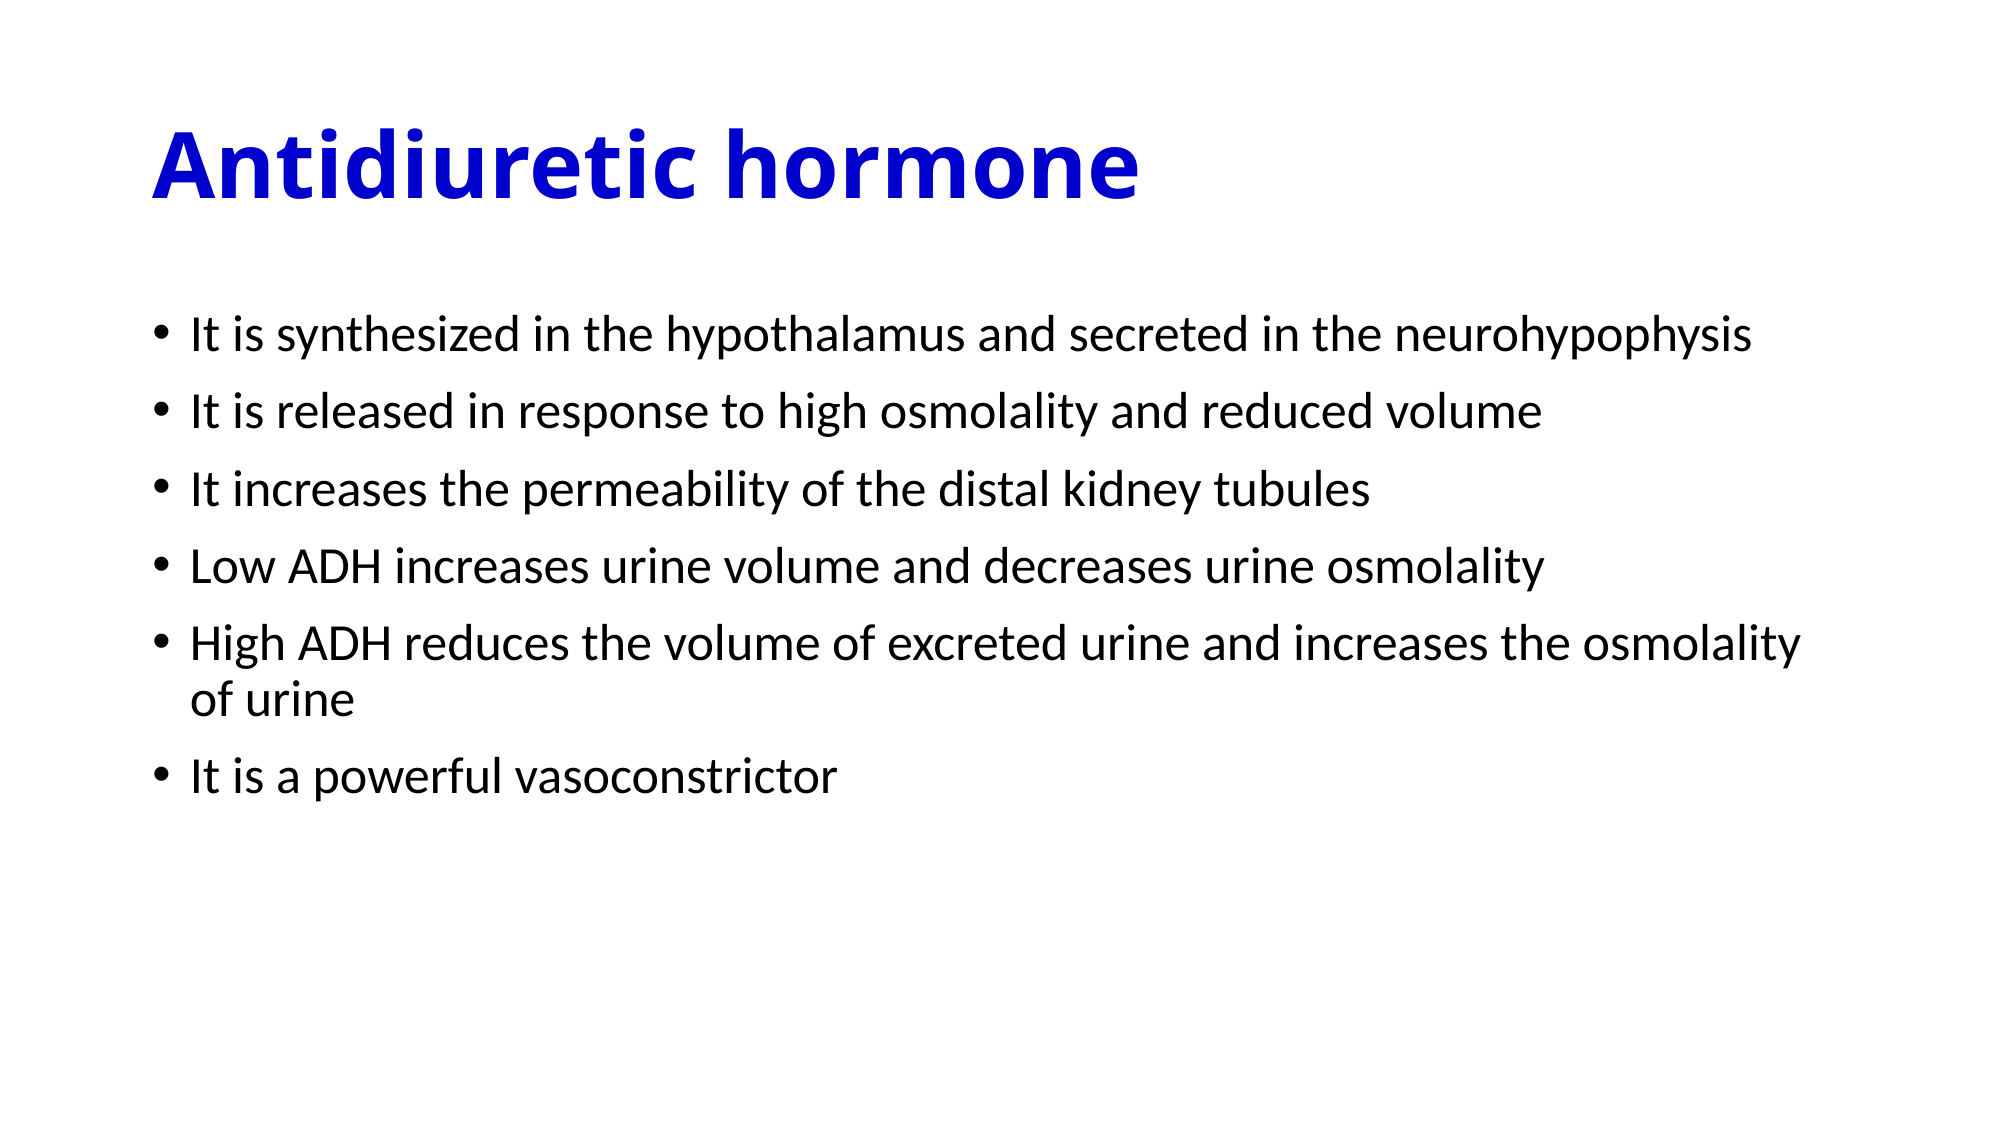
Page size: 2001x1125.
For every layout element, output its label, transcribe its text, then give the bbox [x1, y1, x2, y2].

list It is synthesized in the hypothalamus and secreted in the neurohypophysis It is released in response to high osmolality and reduced volume It increases the permeability of the distal kidney tubules Low ADH increases urine volume and decreases urine osmolality High ADH reduces the volume of excreted urine and increases the osmolality of urine It is a powerful vasoconstrictor [137, 299, 1863, 1014]
title Antidiuretic hormone [137, 59, 1863, 278]
